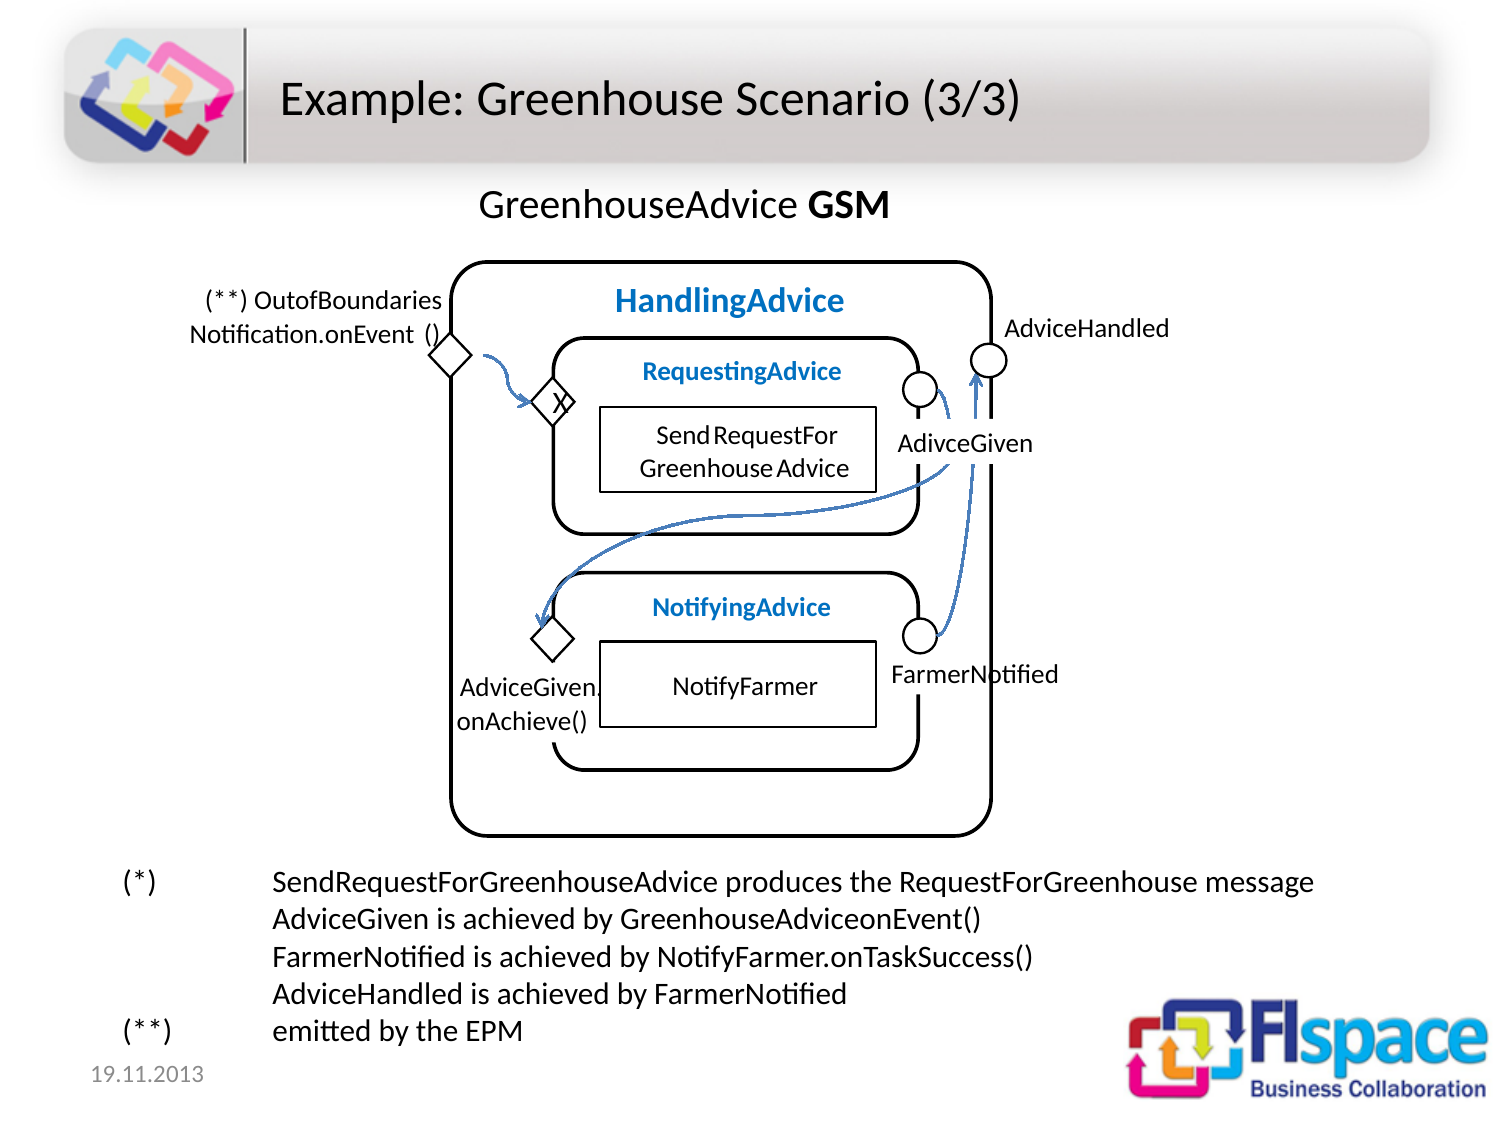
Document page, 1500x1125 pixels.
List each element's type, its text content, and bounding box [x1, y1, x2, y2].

text_box [882, 418, 1038, 464]
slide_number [75, 1042, 425, 1103]
picture [1387, 1044, 1401, 1056]
list Example: Greenhouse Scenario (3/3) [264, 39, 1431, 152]
text_box [992, 649, 1094, 695]
text_box GreenhouseAdvice GSM [463, 169, 964, 235]
text_box (*) SendRequestForGreenhouseAdvice produces the RequestForGreenhouse message AdviceGiven is achieved by GreenhouseAdviceonEvent() FarmerNotified is achieved by NotifyFarmer.onTaskSuccess() AdviceHandled is achieved by FarmerNotified (**) emitted by the EPM [107, 853, 1376, 1056]
text_box Notification.onEvent [189, 316, 423, 350]
picture [1123, 960, 1500, 1125]
text_box [451, 261, 992, 836]
text_box FarmerNotified [992, 656, 1060, 689]
text_box (**) OutofBoundaries [204, 282, 449, 316]
picture [0, 0, 1500, 253]
text_box HandlingAdvice [615, 277, 846, 321]
text_box [428, 332, 472, 378]
text_box () [423, 316, 441, 350]
text_box [971, 343, 1007, 378]
text_box AdivceGiven [897, 425, 1034, 458]
text_box AdviceHandled [1004, 310, 1171, 344]
text_box [444, 662, 451, 743]
